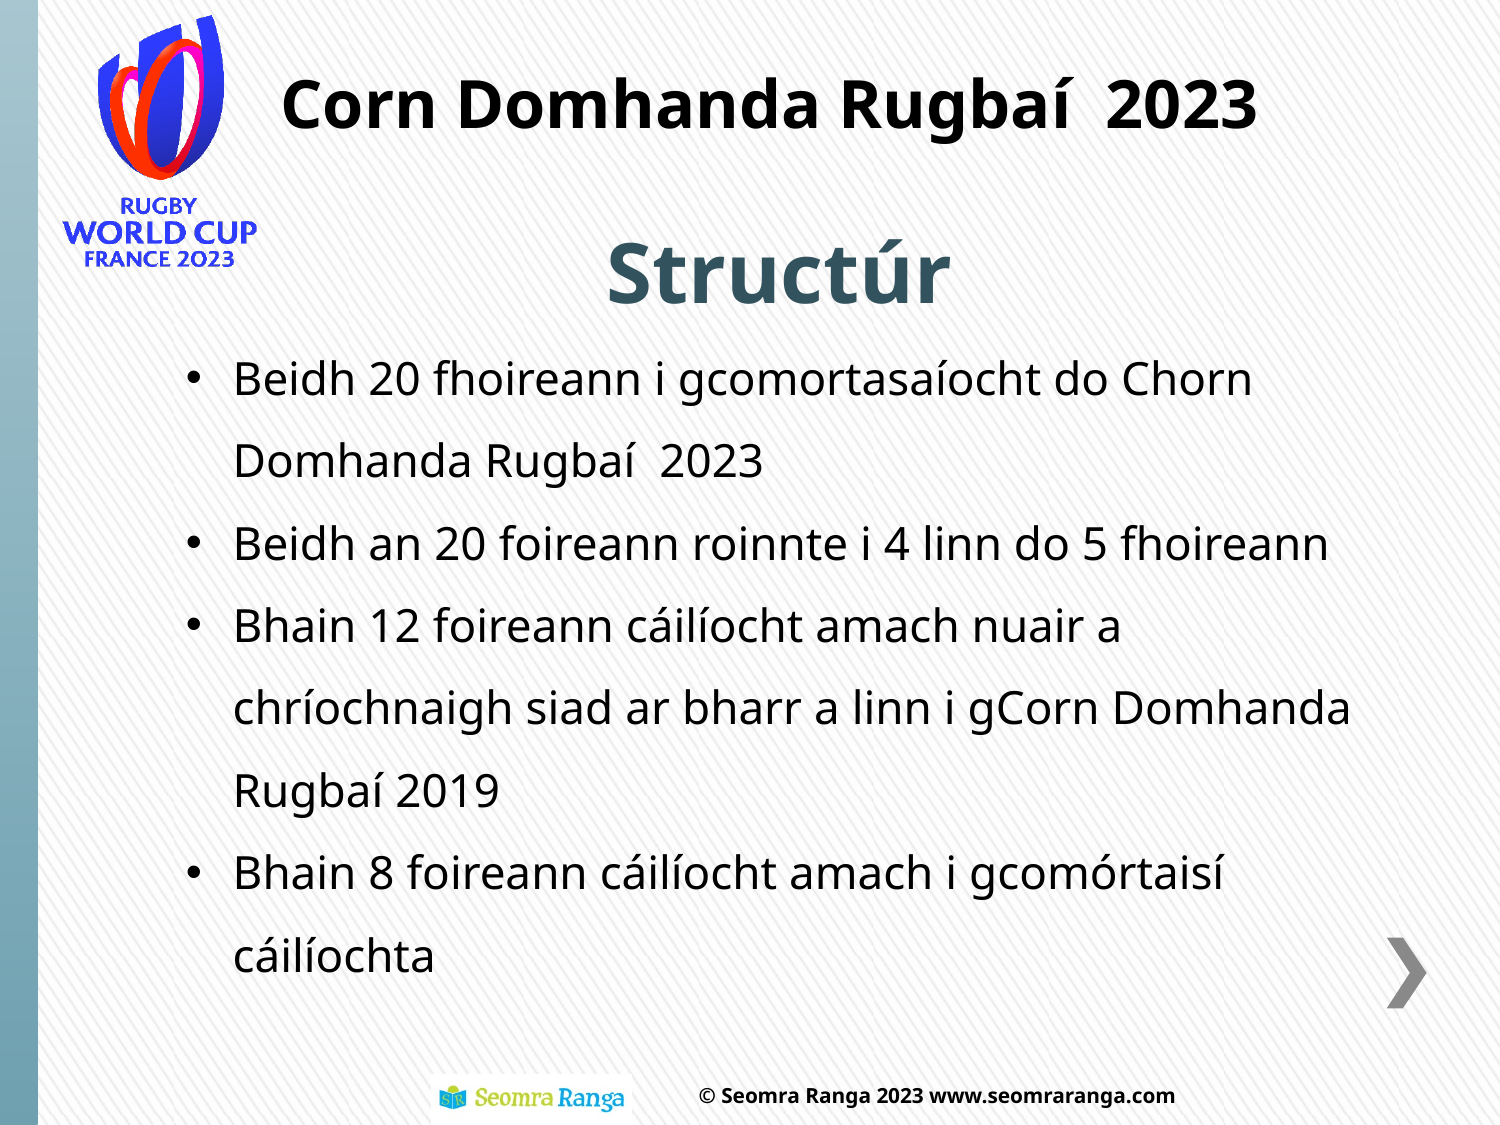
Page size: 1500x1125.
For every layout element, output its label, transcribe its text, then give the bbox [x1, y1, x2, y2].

text_box Corn Domhanda Rugbaí 2023 [265, 54, 1424, 150]
text_box © Seomra Ranga 2023 www.seomraranga.com [659, 1074, 1215, 1115]
text_box Structúr [513, 212, 1046, 328]
text_box Beidh 20 fhoireann i gcomortasaíocht do Chorn Domhanda Rugbaí 2023 Beidh an 20 foireann roinnte i 4 linn do 5 fhoireann Bhain 12 foireann cáilíocht amach nuair a chríochnaigh siad ar bharr a linn i gCorn Domhanda Rugbaí 2019 Bhain 8 foireann cáilíocht amach i gcomórtaisí cáilíochta [171, 314, 1400, 989]
picture [430, 1074, 632, 1125]
picture [61, 15, 258, 267]
